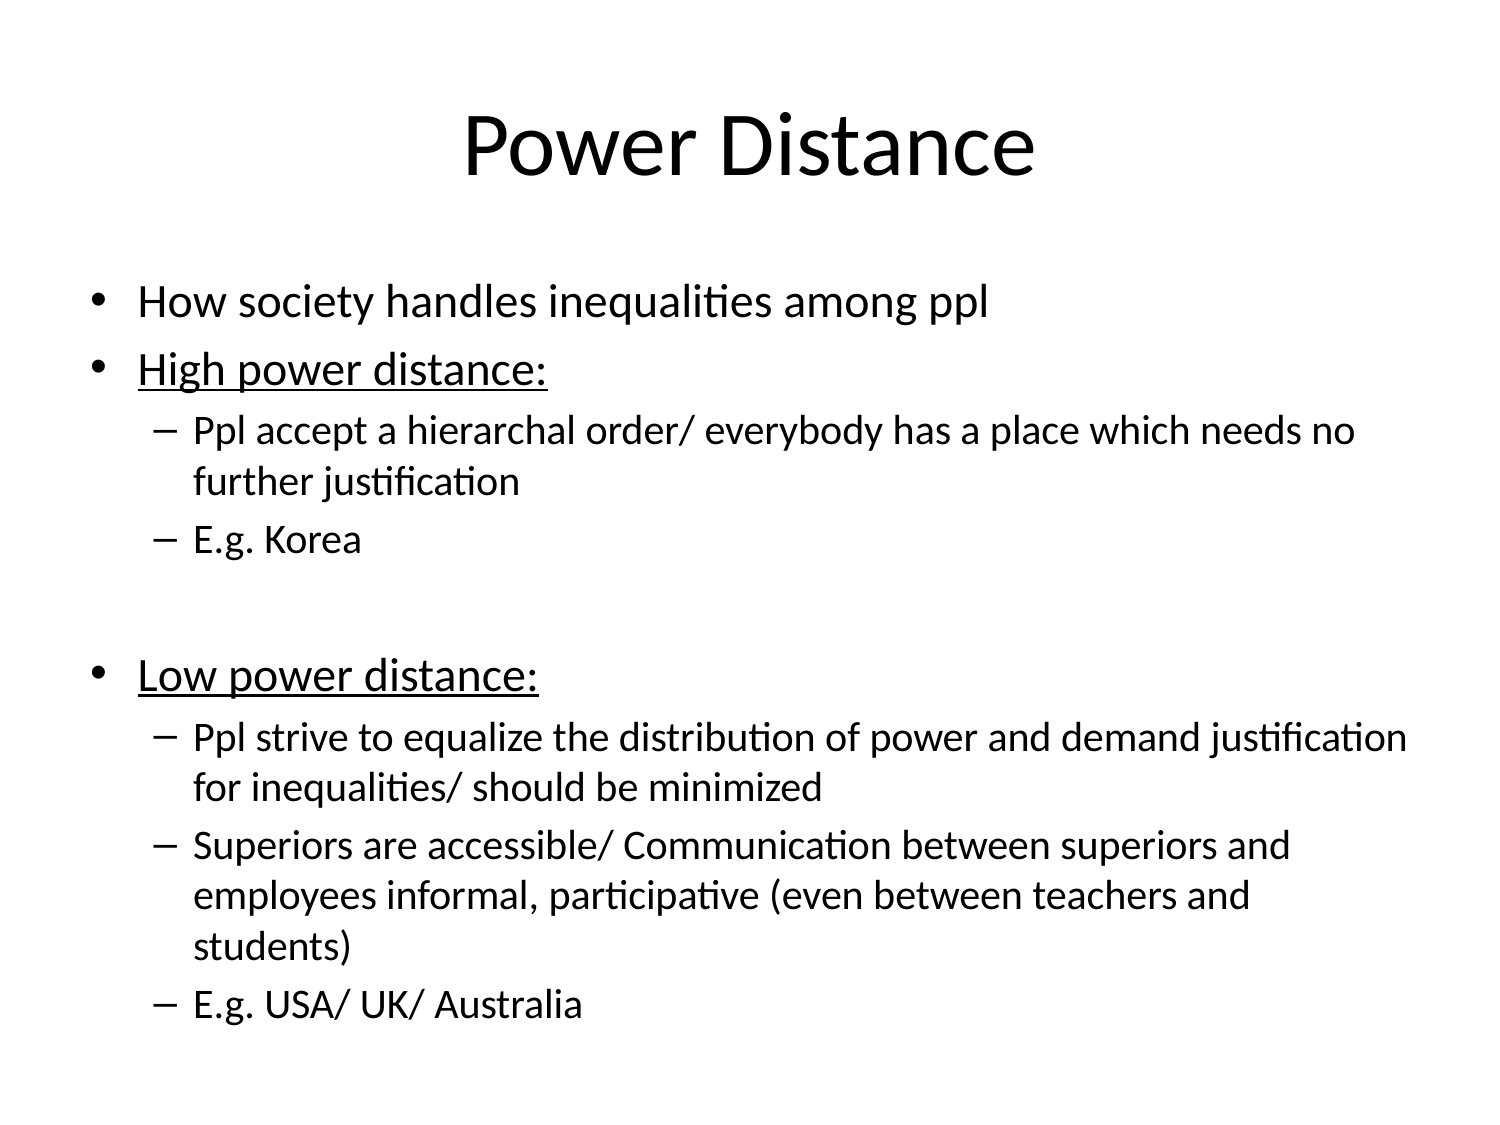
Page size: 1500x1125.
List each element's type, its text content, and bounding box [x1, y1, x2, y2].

title Power Distance [75, 45, 1425, 233]
list How society handles inequalities among ppl High power distance: Ppl accept a hierarchal order/ everybody has a place which needs no further justification E.g. Korea Low power distance: Ppl strive to equalize the distribution of power and demand justification for inequalities/ should be minimized Superiors are accessible/ Communication between superiors and employees informal, participative (even between teachers and students) E.g. USA/ UK/ Australia [75, 262, 1425, 1038]
